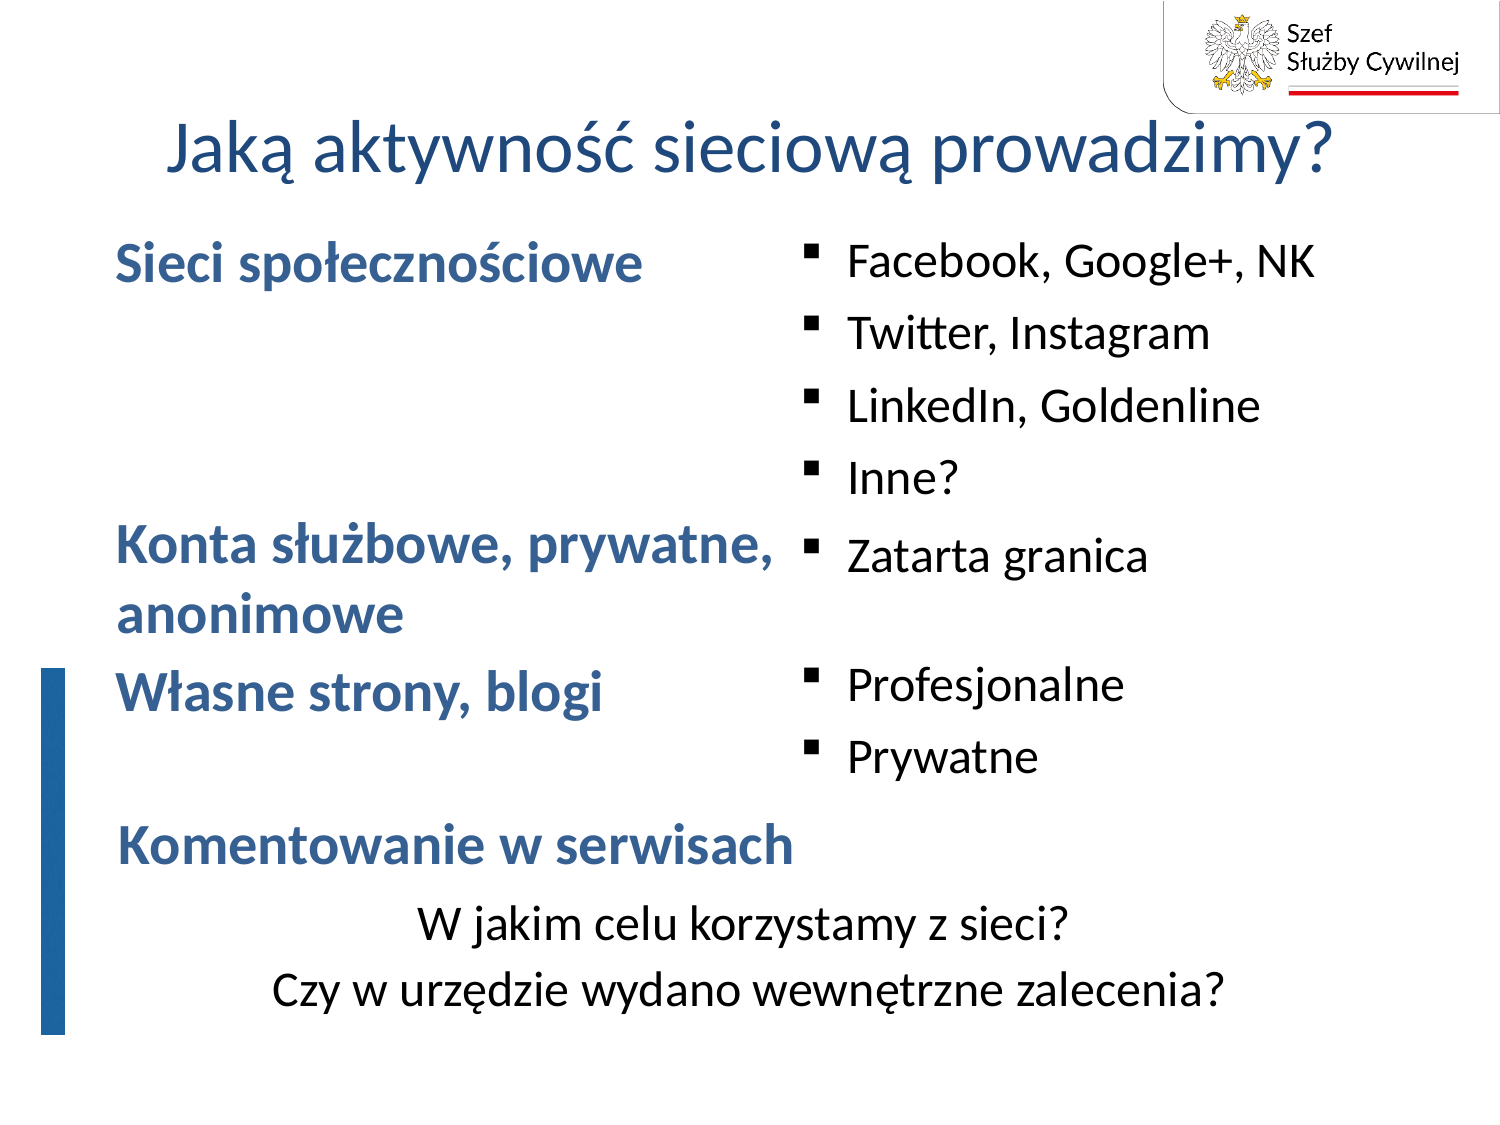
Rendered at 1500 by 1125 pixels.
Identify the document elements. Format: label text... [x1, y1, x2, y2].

text_box W jakim celu korzystamy z sieci? [153, 883, 1347, 972]
text_box Konta służbowe, prywatne, anonimowe [101, 497, 845, 592]
text_box Własne strony, blogi [100, 645, 1164, 798]
text_box Komentowanie w serwisach [103, 798, 825, 894]
text_box Czy w urzędzie wydano wewnętrzne zalecenia? [153, 972, 1347, 1035]
text_box Zatarta granica [785, 515, 1365, 590]
title Jaką aktywność sieciową prowadzimy? [101, 90, 1402, 215]
picture [1163, 0, 1500, 114]
text_box Facebook, Google+, NK Twitter, Instagram LinkedIn, Goldenline Inne? [785, 219, 1365, 513]
text_box Sieci społecznościowe [100, 216, 762, 417]
text_box Profesjonalne Prywatne [785, 643, 1365, 792]
picture [41, 668, 65, 1035]
